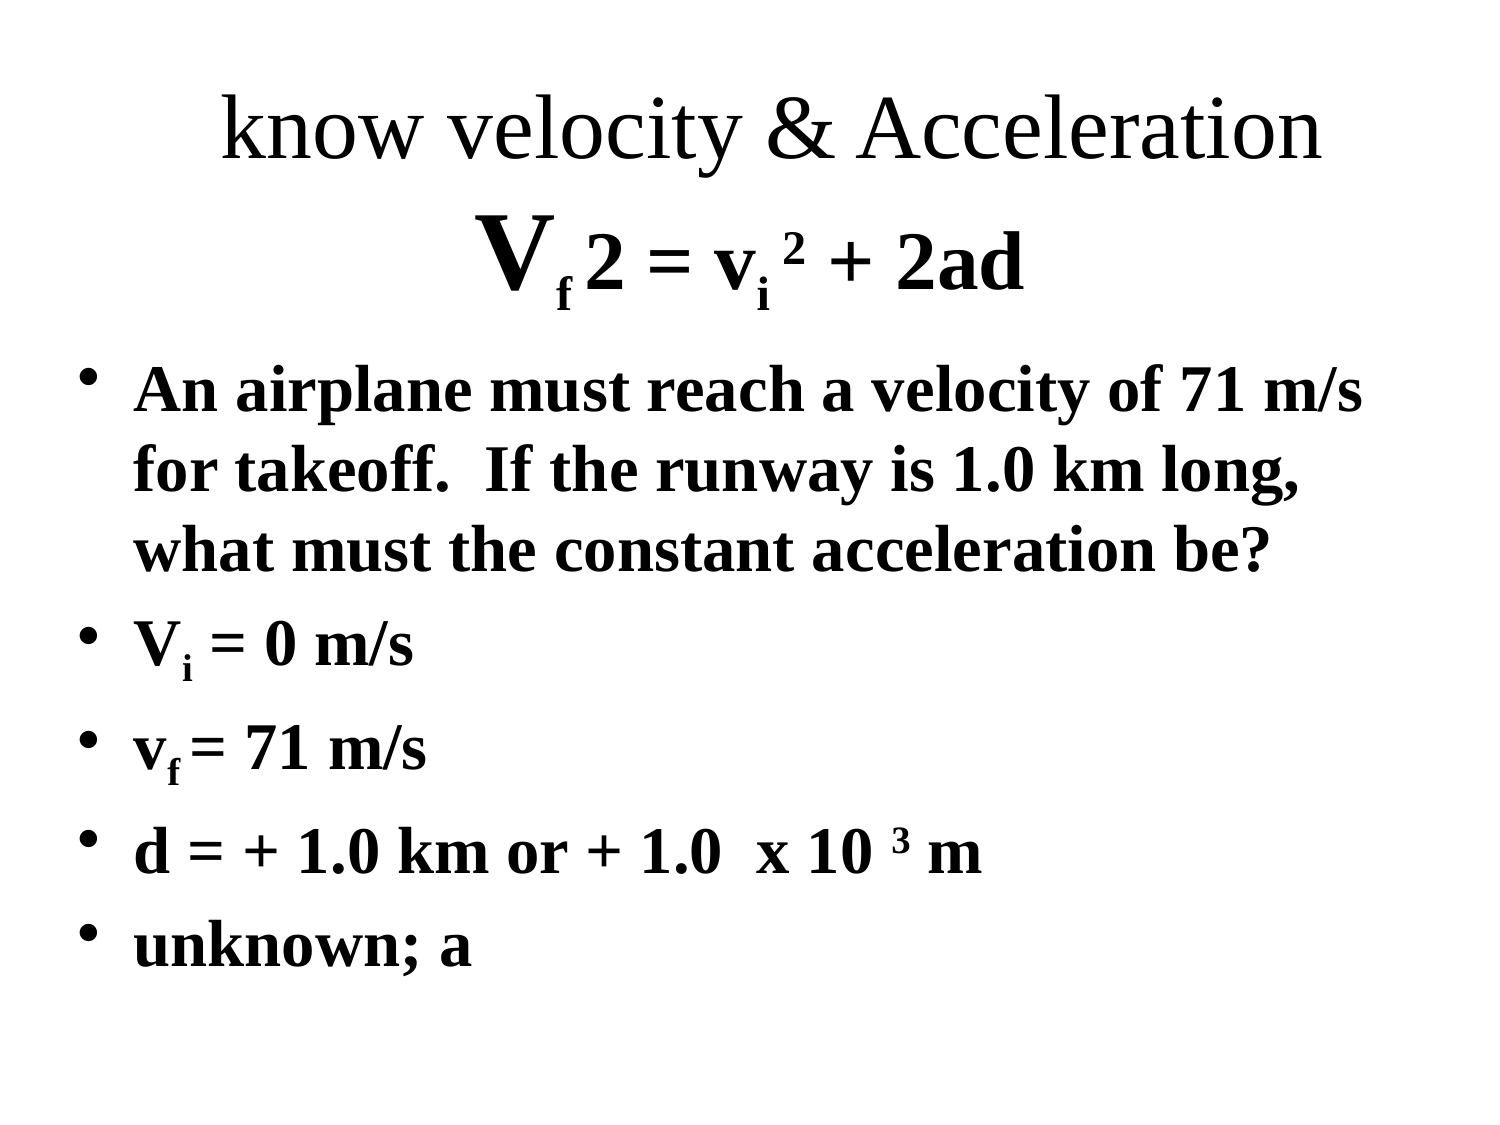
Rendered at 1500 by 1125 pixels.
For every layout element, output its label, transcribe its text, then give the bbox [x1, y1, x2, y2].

title know velocity & Acceleration Vf 2 = vi 2 + 2ad [112, 99, 1388, 288]
list An airplane must reach a velocity of 71 m/s for takeoff. If the runway is 1.0 km long, what must the constant acceleration be? Vi = 0 m/s vf = 71 m/s d = + 1.0 km or + 1.0 x 10 3 m unknown; a [62, 337, 1388, 1001]
